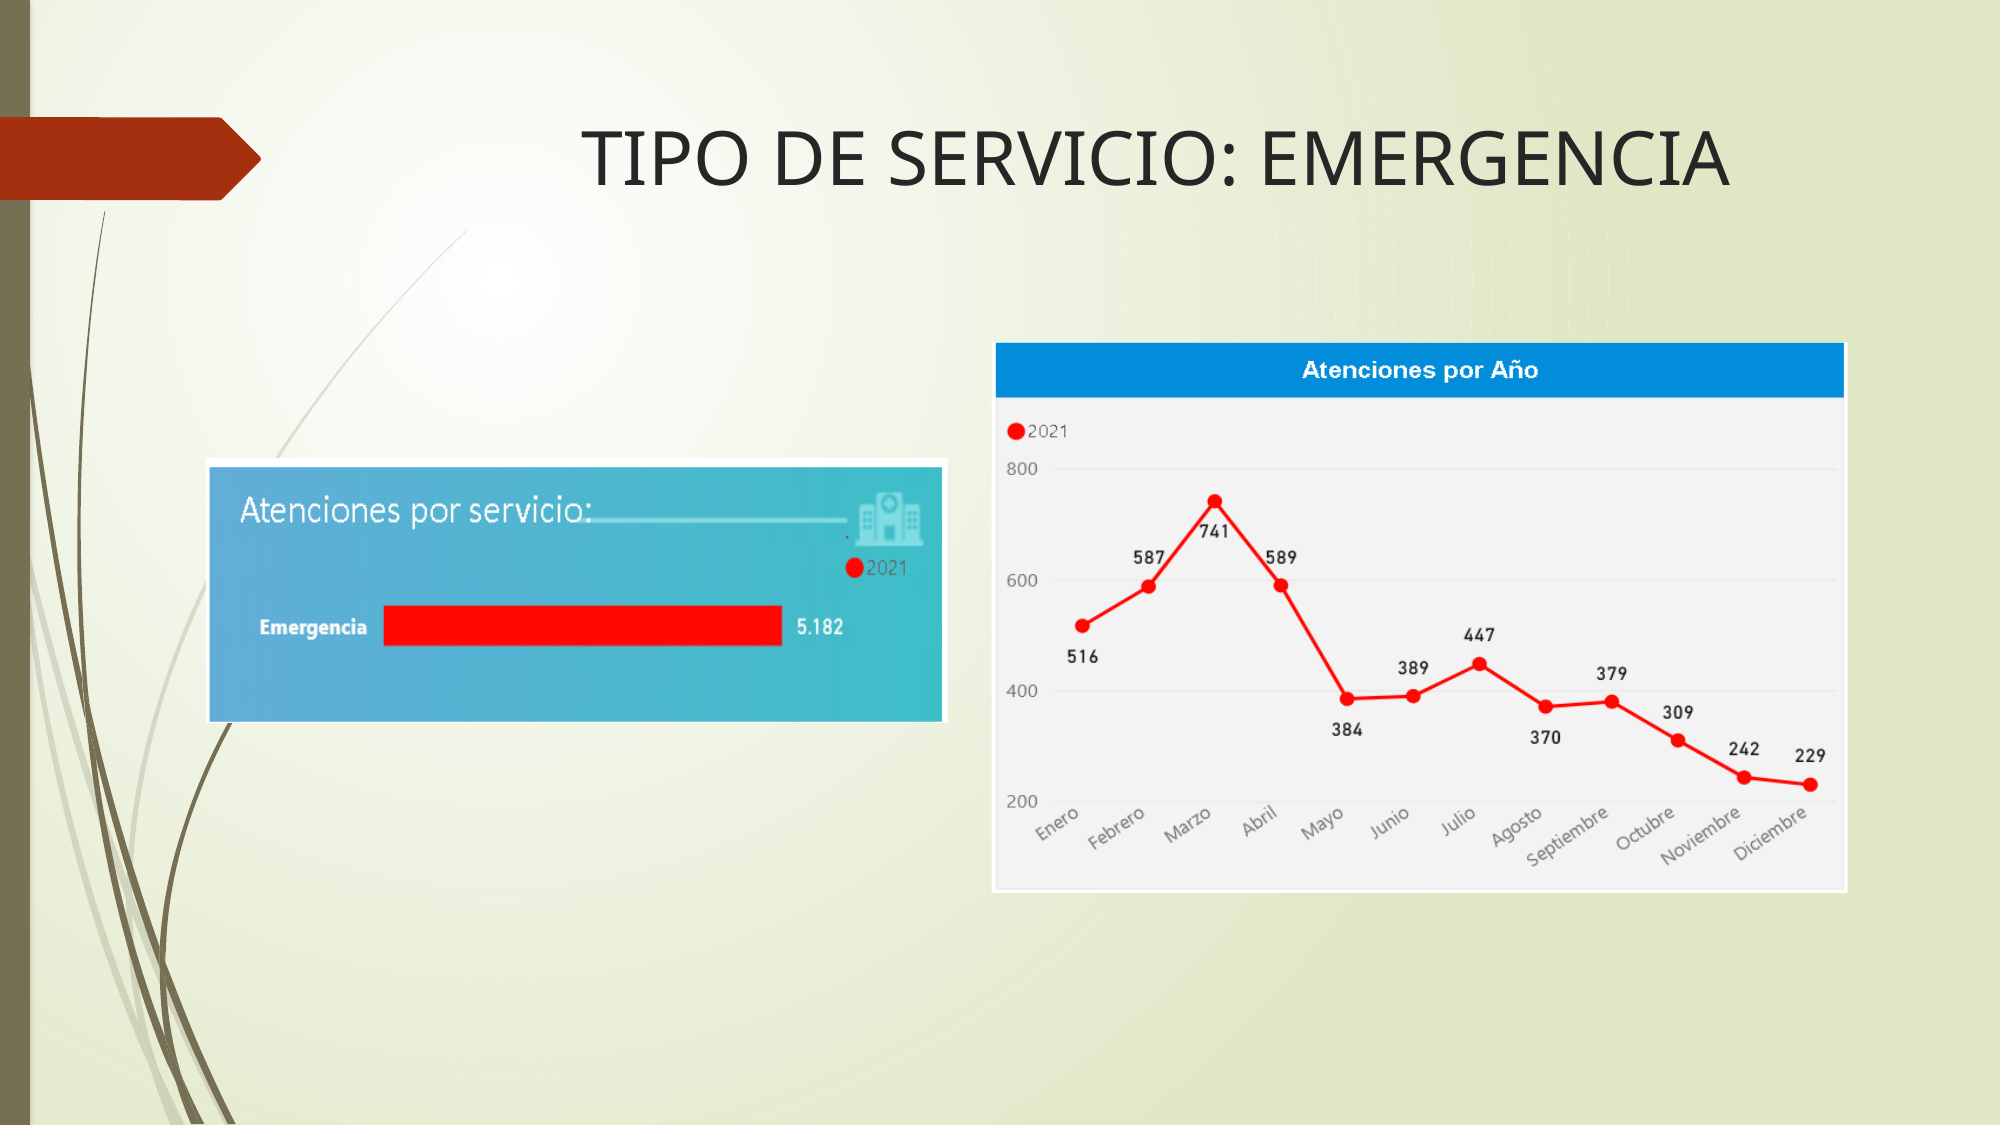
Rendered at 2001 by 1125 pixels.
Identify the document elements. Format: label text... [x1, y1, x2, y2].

picture [991, 341, 1848, 893]
title TIPO DE SERVICIO: EMERGENCIA [425, 102, 1888, 313]
picture [205, 458, 948, 723]
